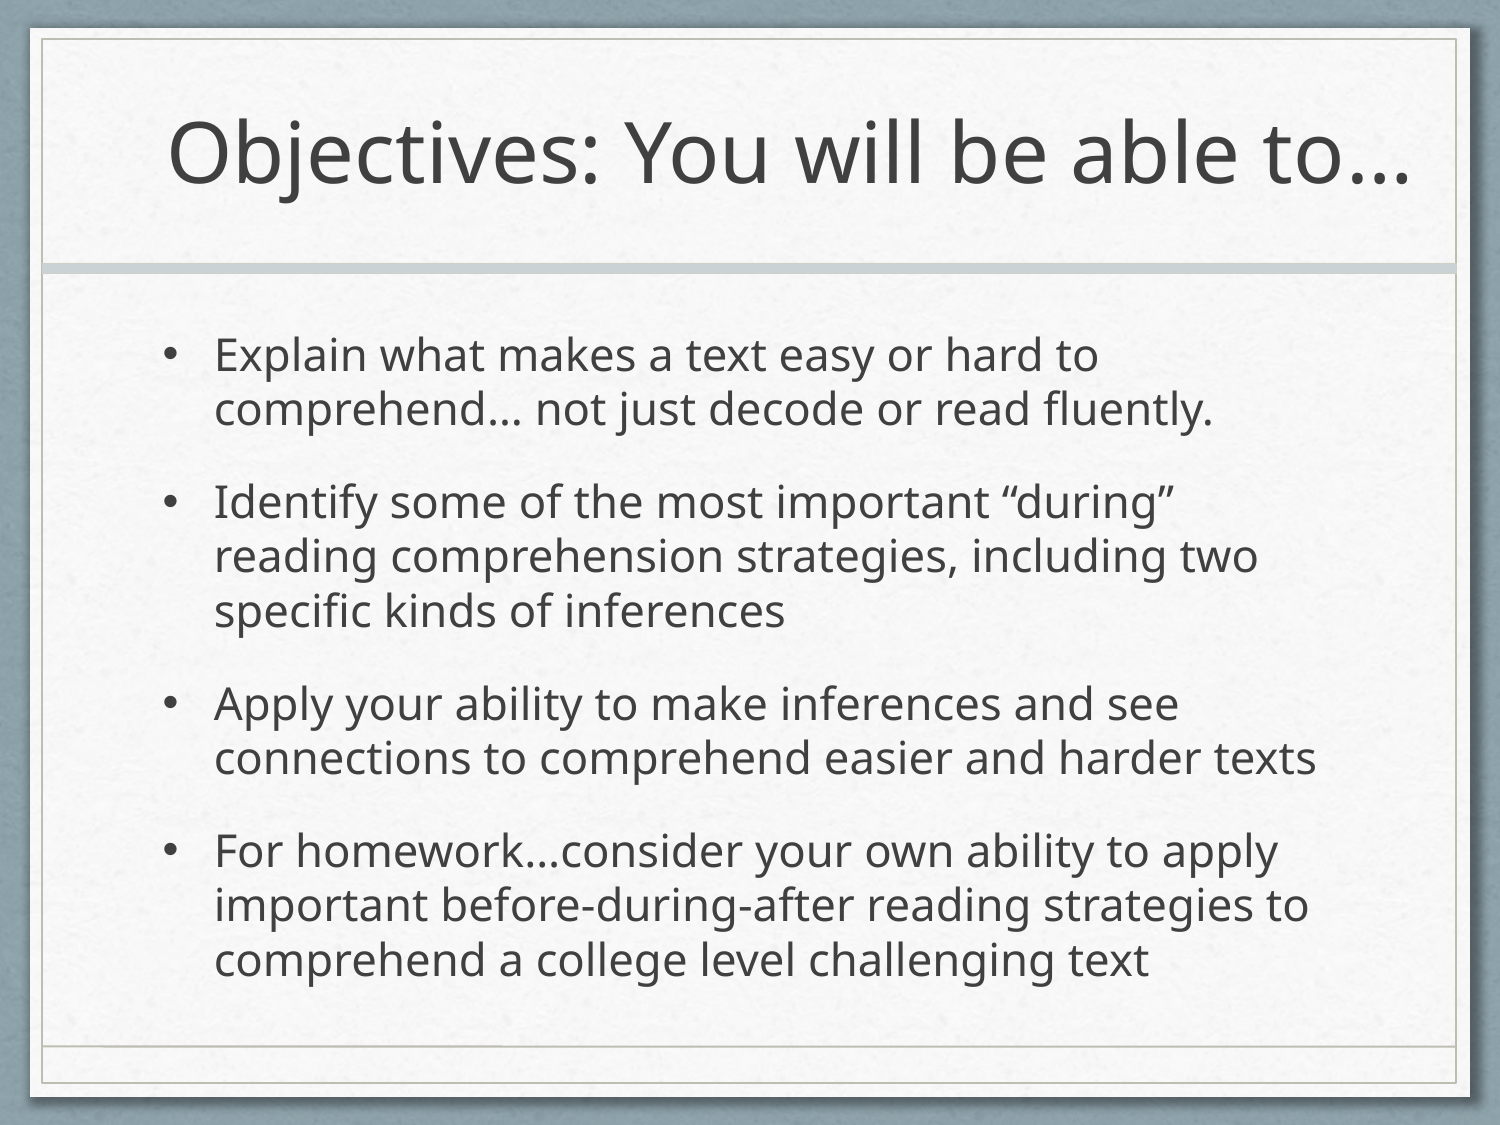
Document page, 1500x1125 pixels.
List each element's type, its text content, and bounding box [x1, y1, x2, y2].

title Objectives: You will be able to… [144, 40, 1435, 260]
list Explain what makes a text easy or hard to comprehend… not just decode or read fluently. Identify some of the most important “during” reading comprehension strategies, including two specific kinds of inferences Apply your ability to make inferences and see connections to comprehend easier and harder texts For homework…consider your own ability to apply important before-during-after reading strategies to comprehend a college level challenging text [147, 318, 1353, 1037]
picture [30, 28, 1470, 1097]
